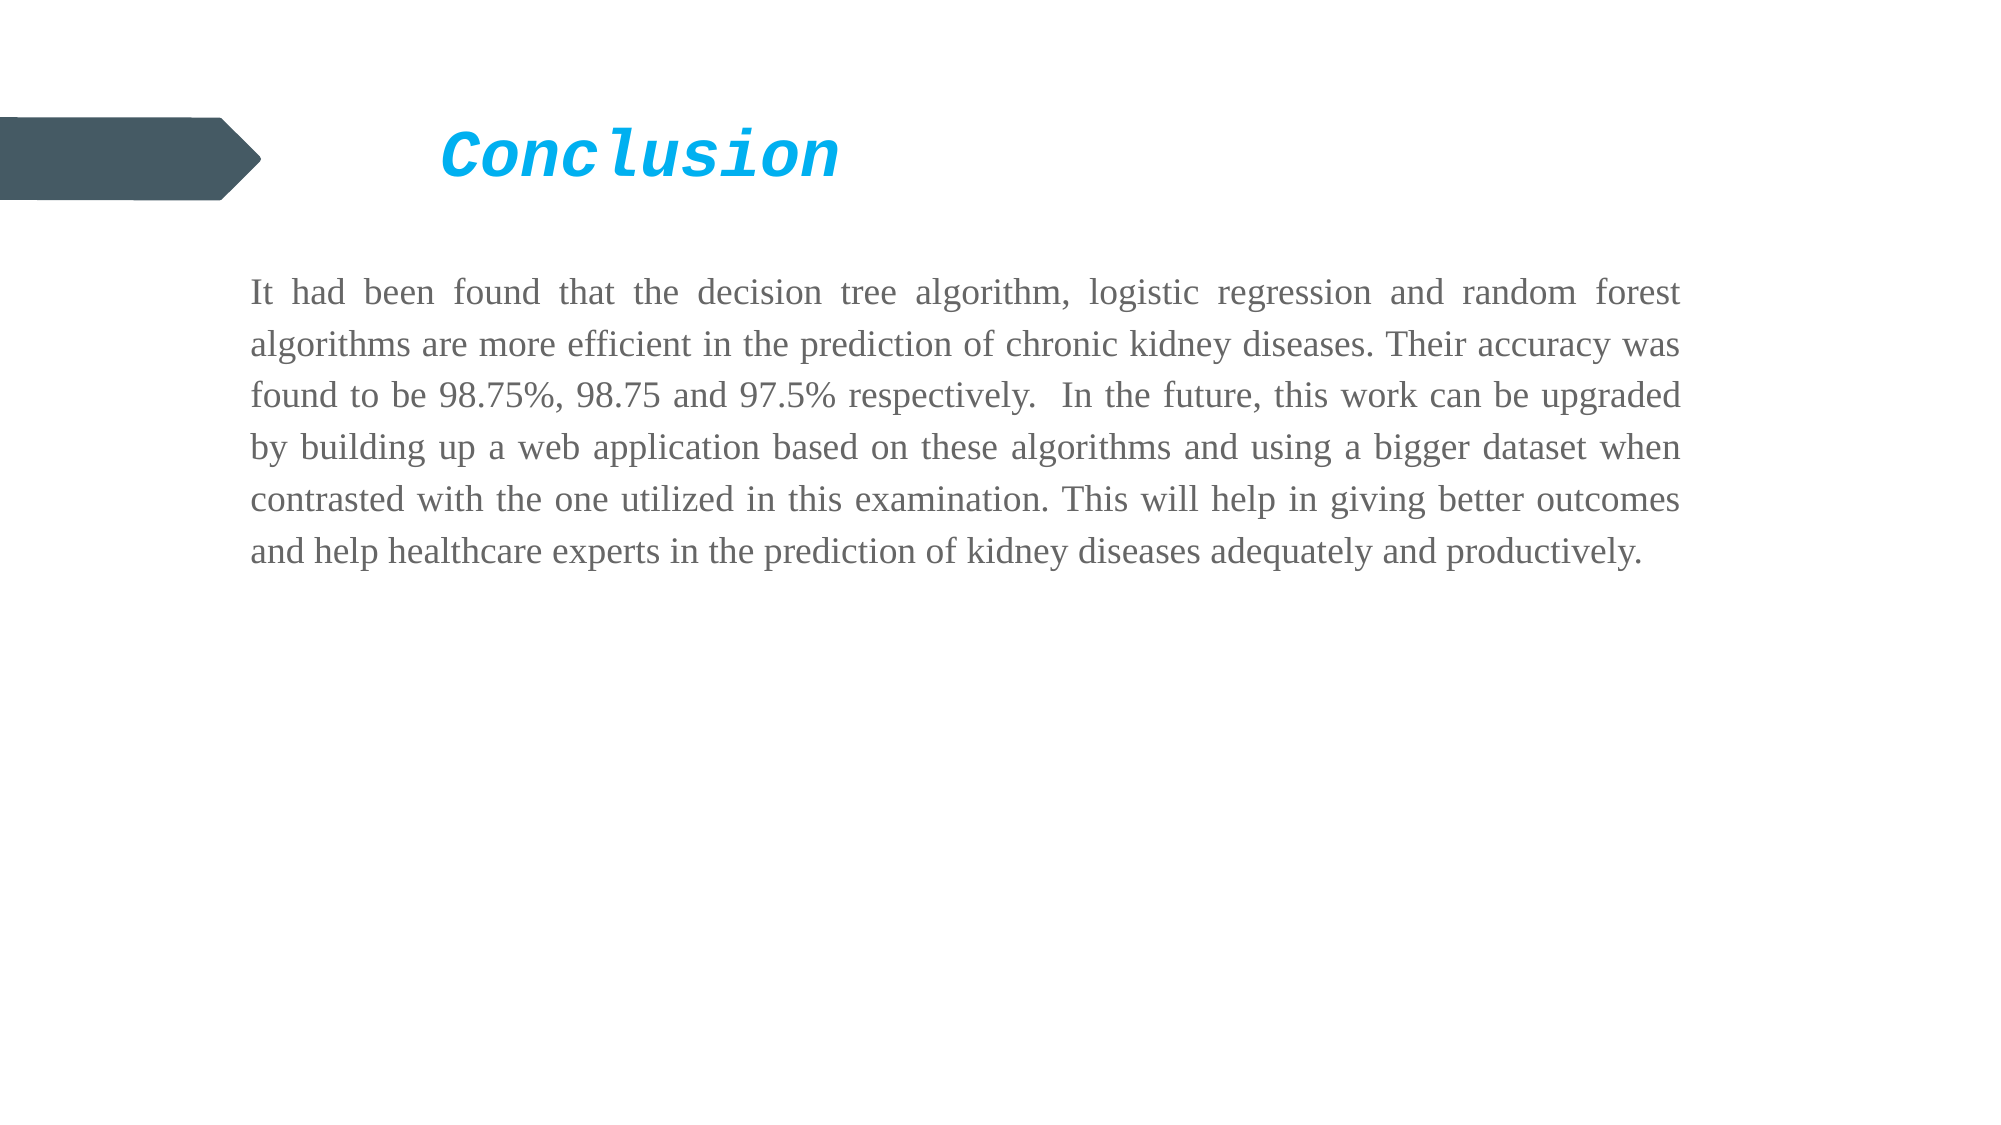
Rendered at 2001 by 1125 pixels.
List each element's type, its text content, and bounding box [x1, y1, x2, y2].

title Conclusion [425, 102, 1888, 313]
list It had been found that the decision tree algorithm, logistic regression and random forest algorithms are more efficient in the prediction of chronic kidney diseases. Their accuracy was found to be 98.75%, 98.75 and 97.5% respectively. In the future, this work can be upgraded by building up a web application based on these algorithms and using a bigger dataset when contrasted with the one utilized in this examination. This will help in giving better outcomes and help healthcare experts in the prediction of kidney diseases adequately and productively. [235, 252, 1698, 873]
